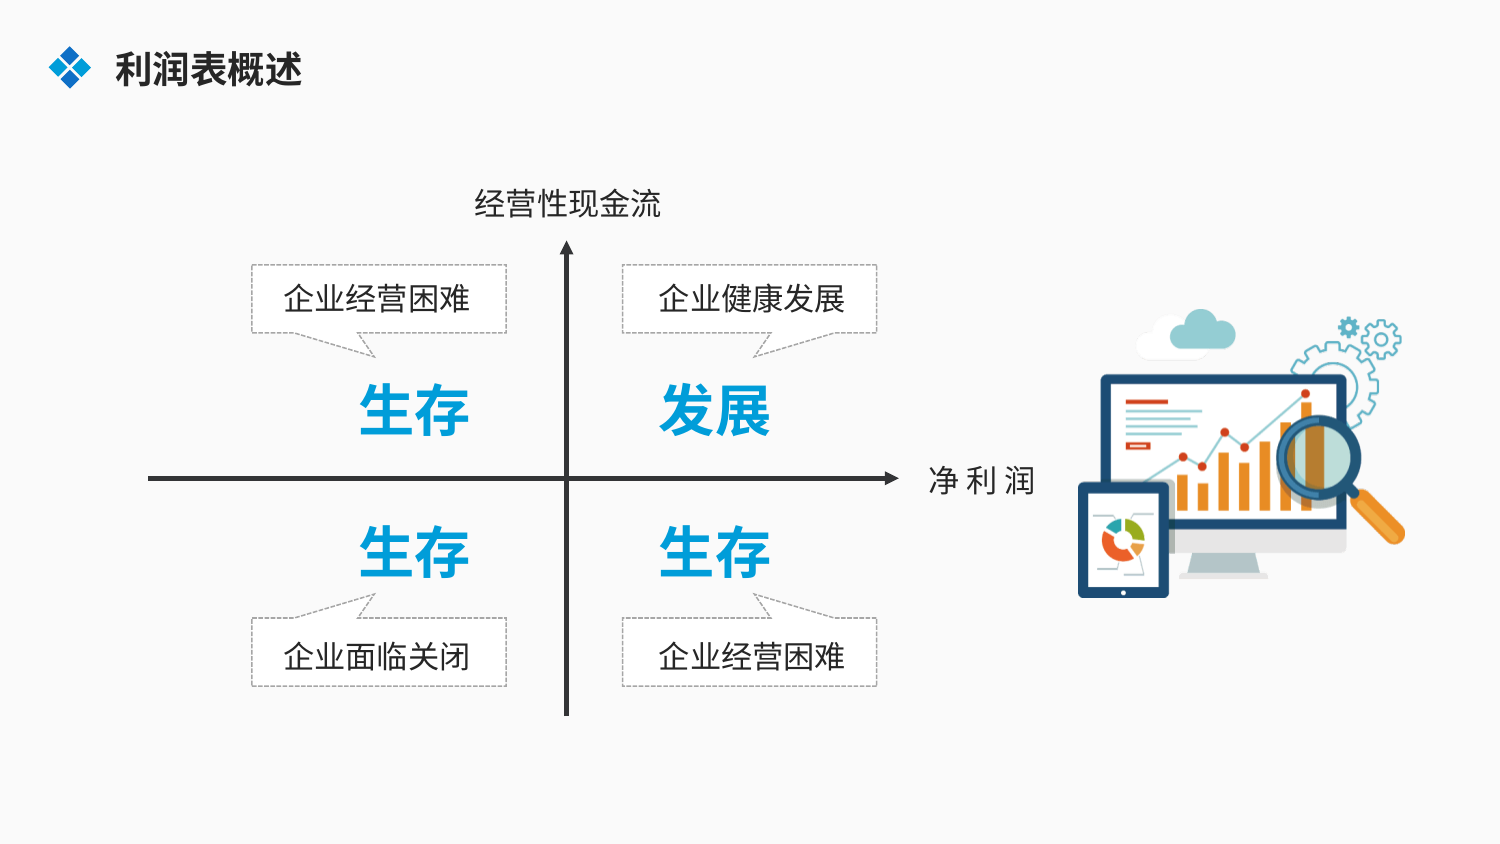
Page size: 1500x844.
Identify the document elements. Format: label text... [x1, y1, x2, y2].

text_box 净 利 润 [913, 453, 1069, 506]
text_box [55, 52, 85, 83]
text_box 利润表概述 [100, 38, 735, 99]
text_box 经营性现金流 [455, 176, 682, 229]
picture [1078, 309, 1405, 598]
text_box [148, 240, 899, 717]
